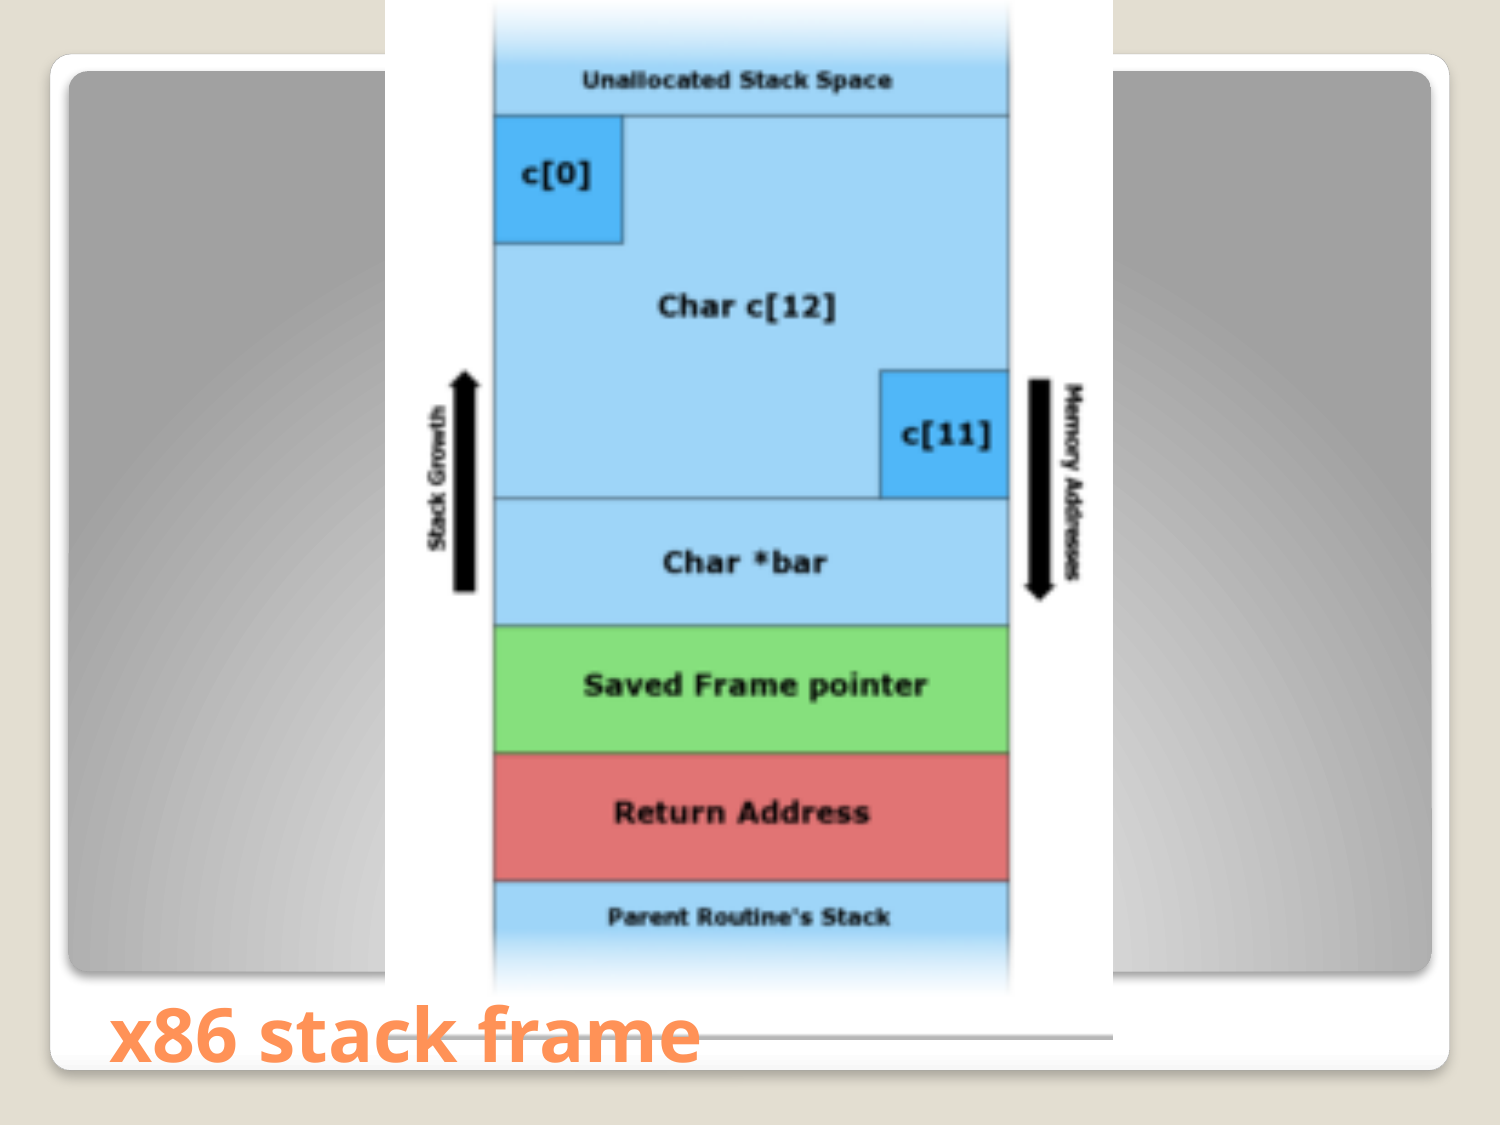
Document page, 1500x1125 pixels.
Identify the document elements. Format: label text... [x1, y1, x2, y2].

title x86 stack frame [95, 975, 1438, 1085]
picture [385, 0, 1113, 1040]
